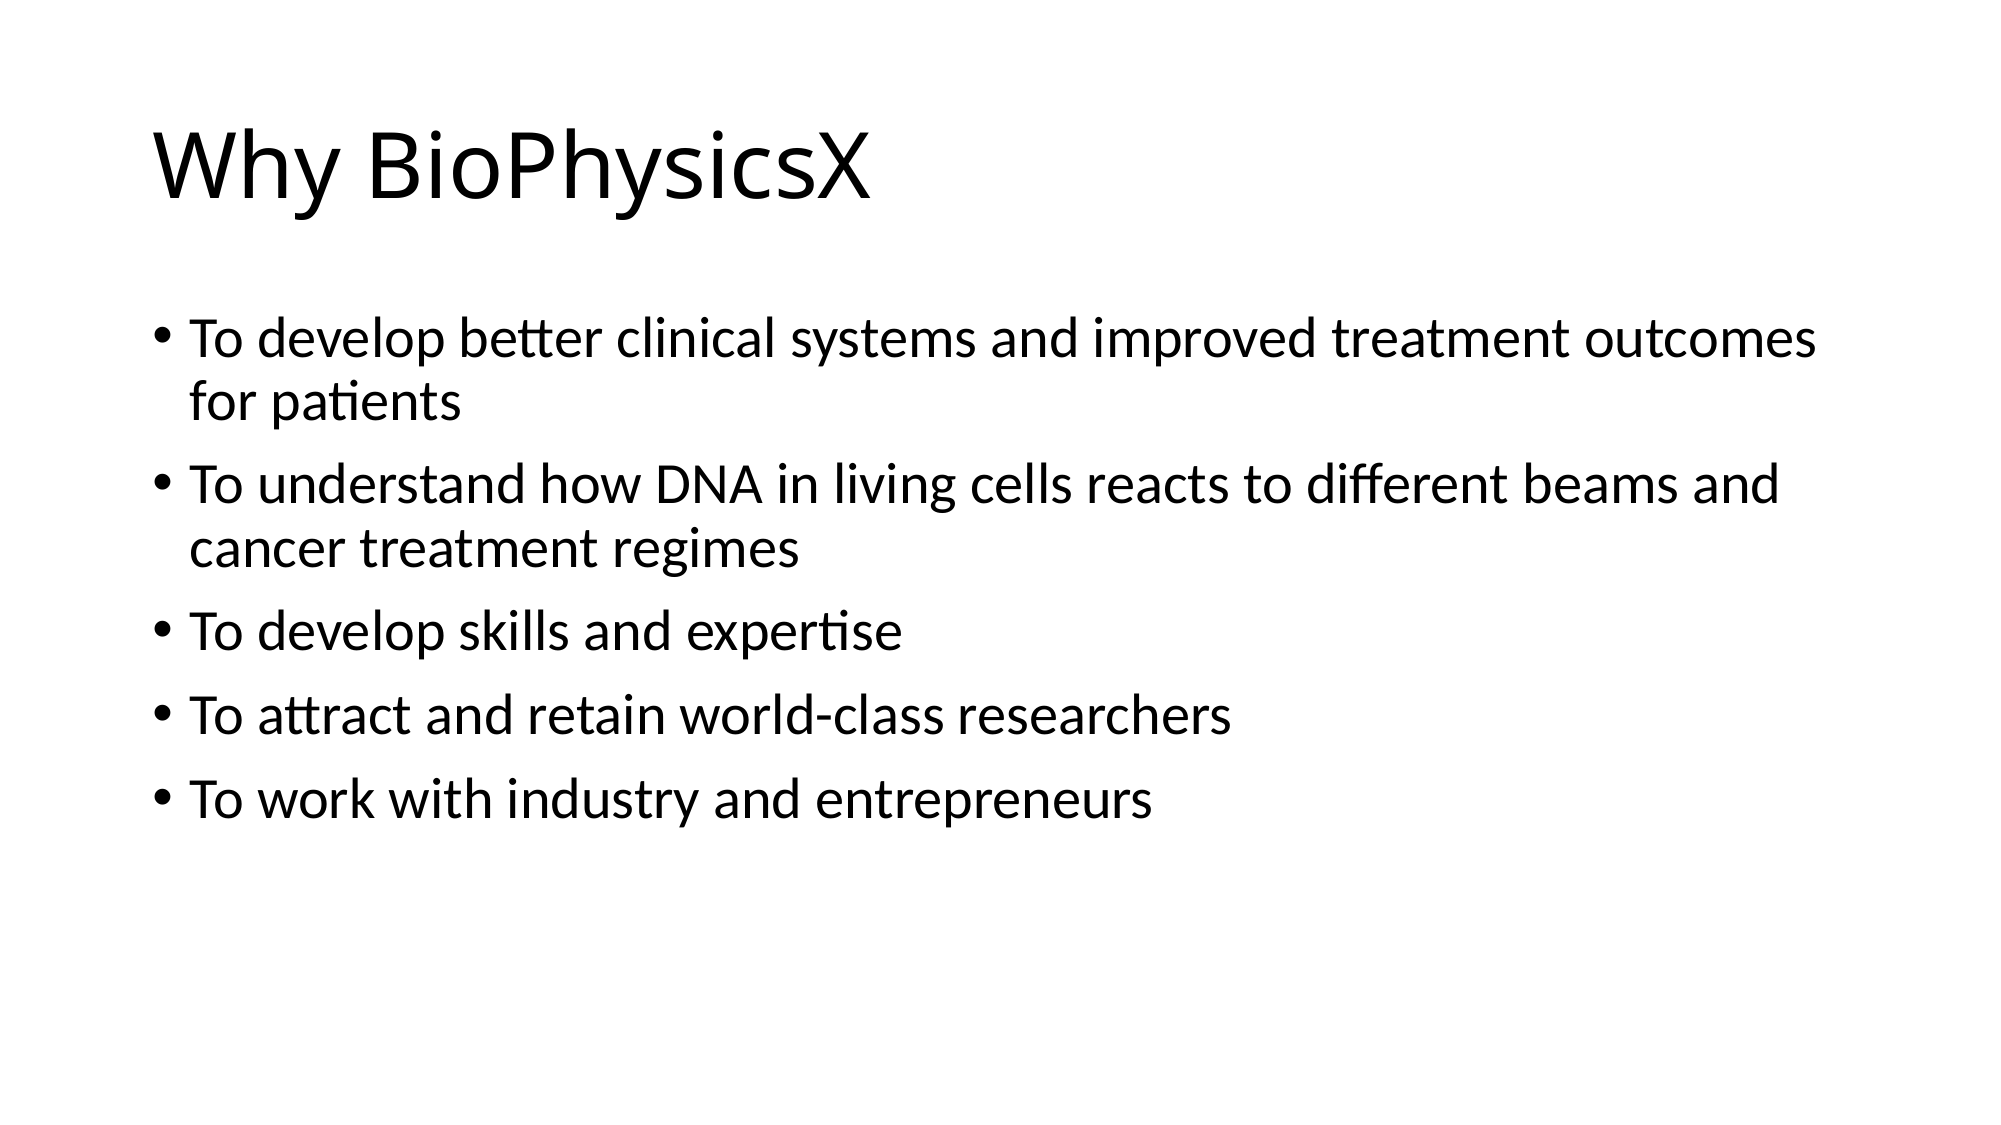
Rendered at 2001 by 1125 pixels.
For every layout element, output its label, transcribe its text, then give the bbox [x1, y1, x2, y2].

list To develop better clinical systems and improved treatment outcomes for patients To understand how DNA in living cells reacts to different beams and cancer treatment regimes To develop skills and expertise To attract and retain world-class researchers To work with industry and entrepreneurs [137, 299, 1863, 1014]
title Why BioPhysicsX [137, 59, 1863, 278]
